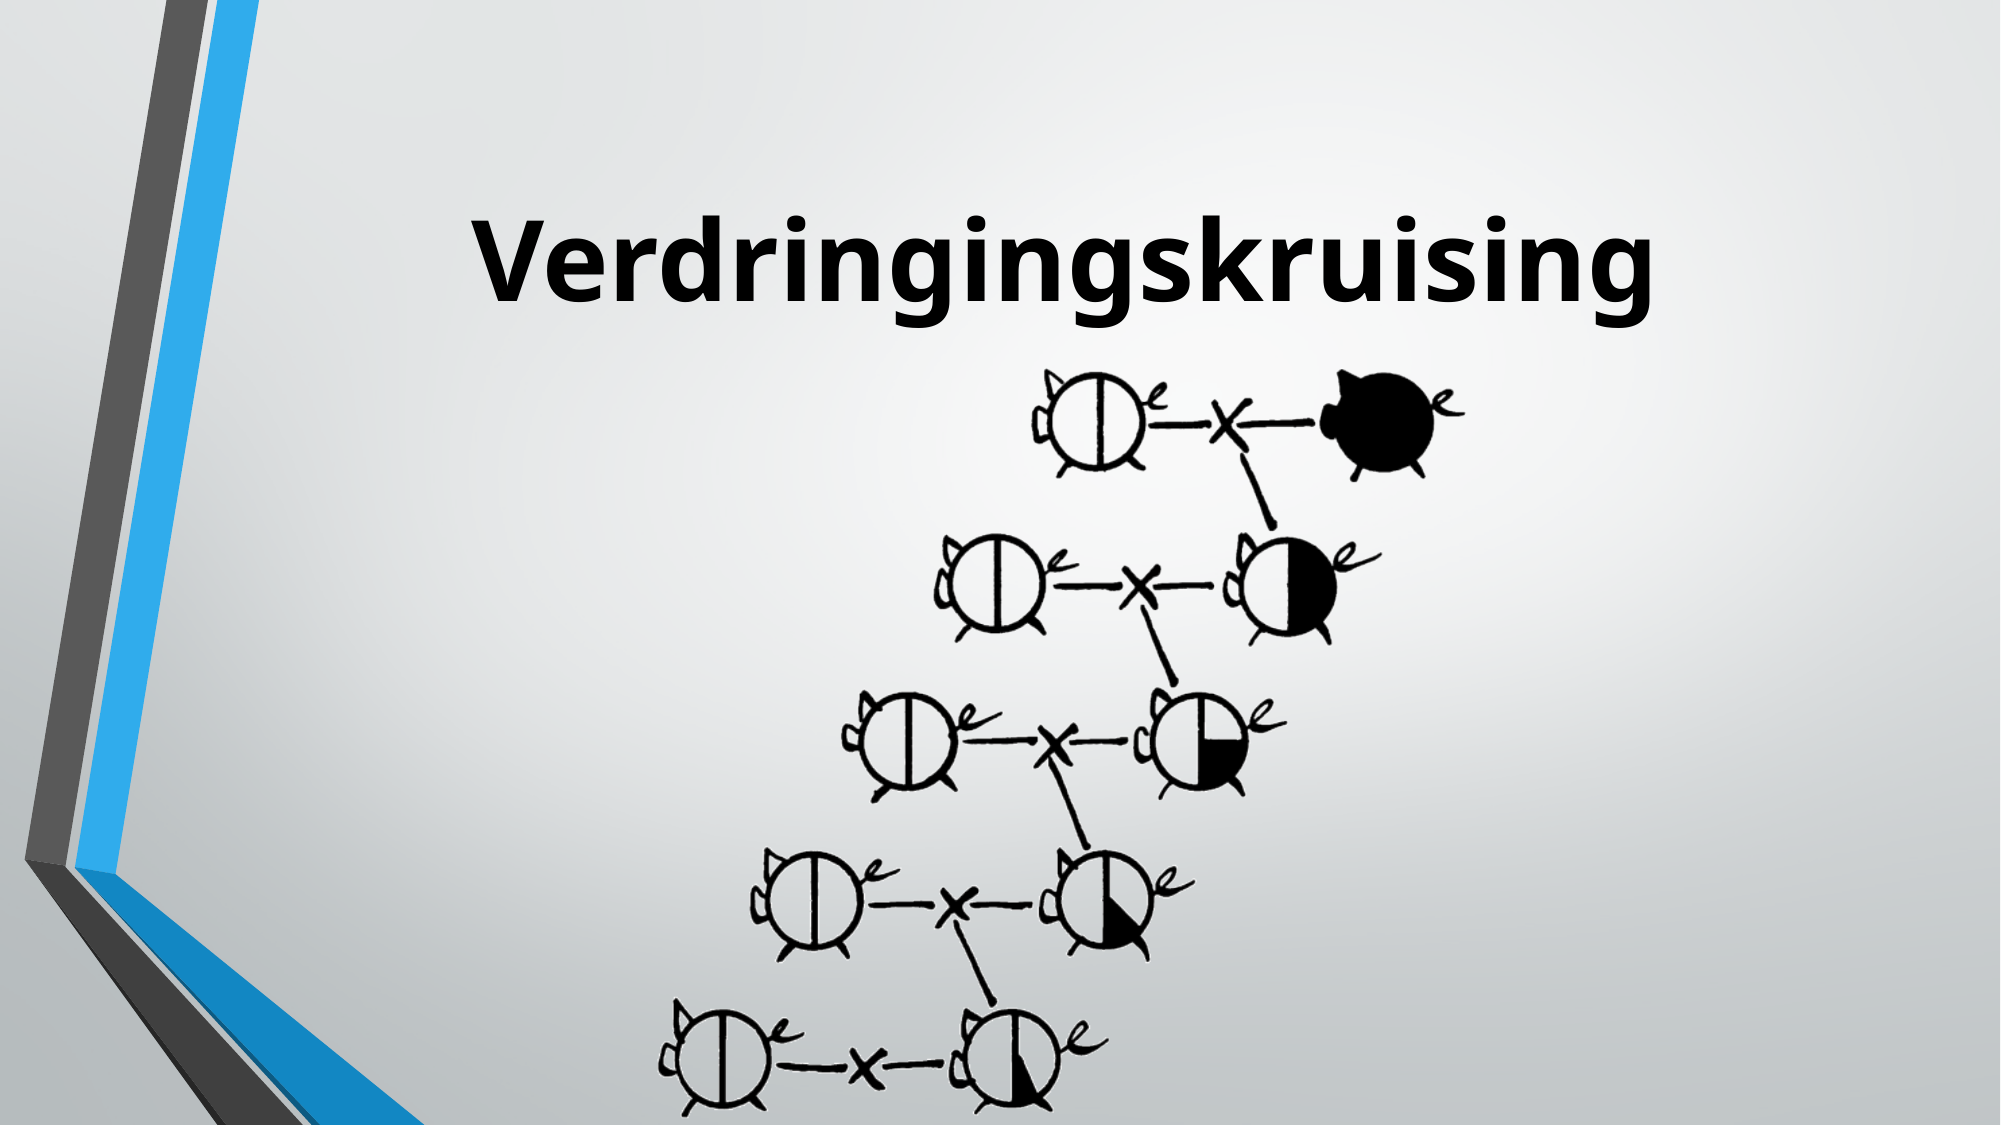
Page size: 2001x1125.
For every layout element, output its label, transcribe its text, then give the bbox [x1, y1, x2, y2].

title Verdringingskruising [243, 112, 1887, 400]
picture [650, 360, 1474, 1125]
